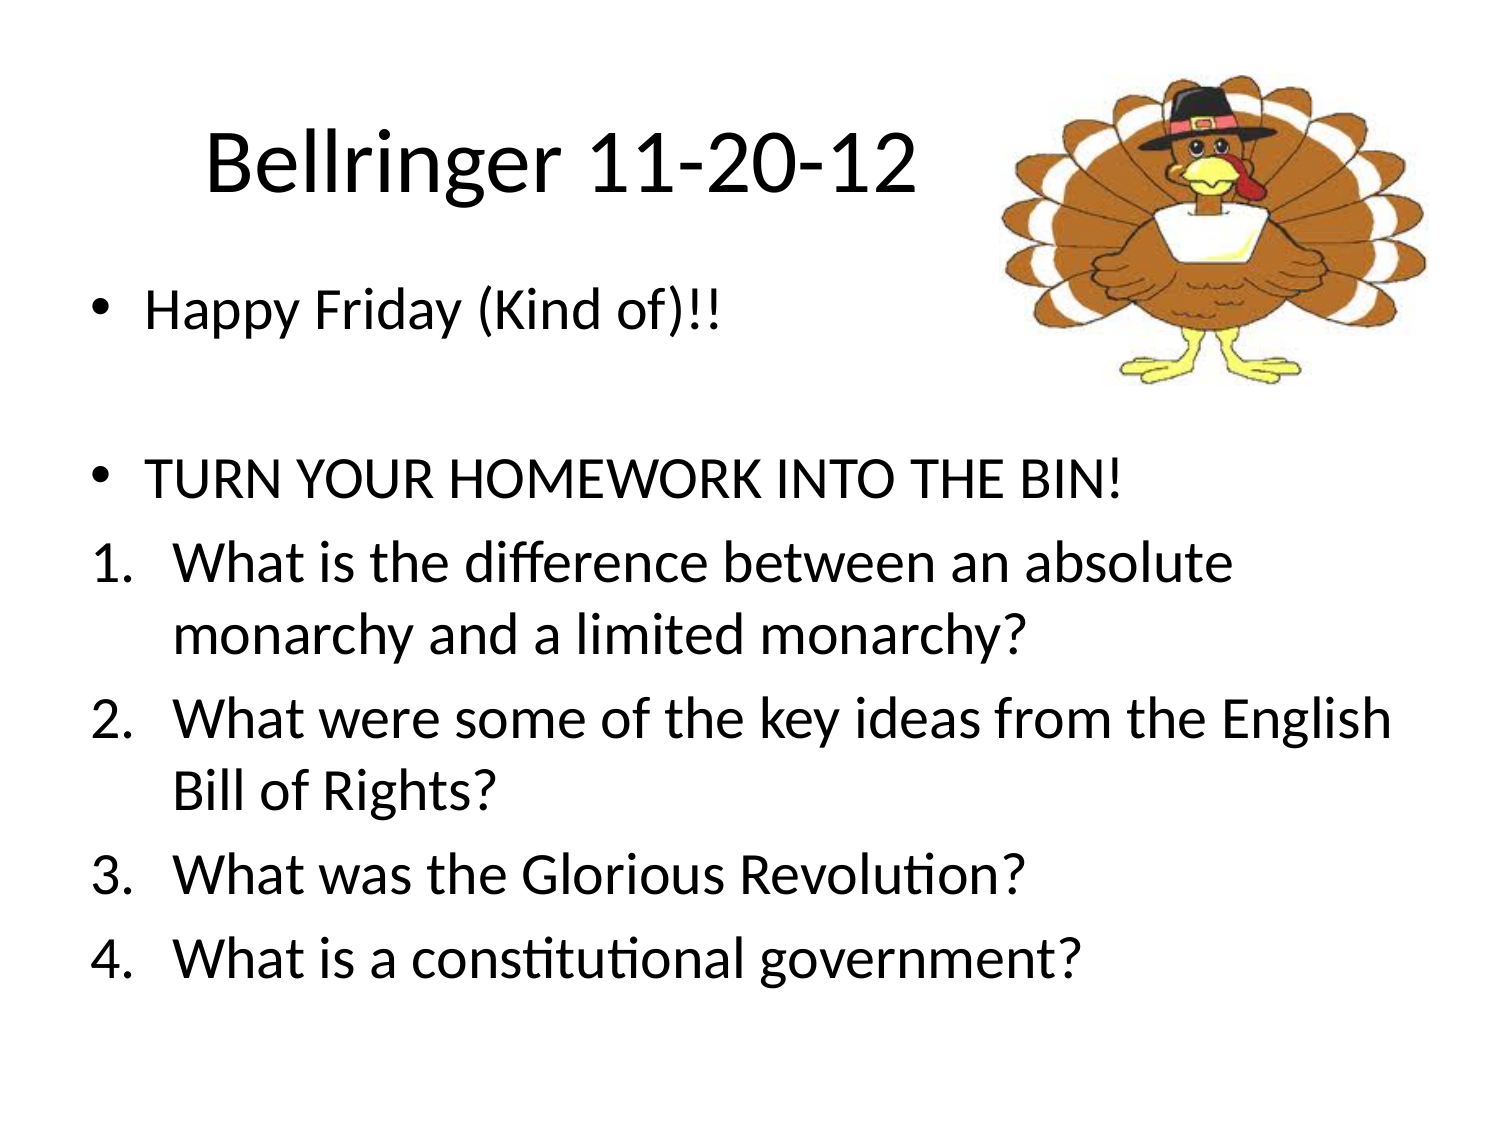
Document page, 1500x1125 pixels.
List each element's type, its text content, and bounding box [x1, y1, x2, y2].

title Bellringer 11-20-12 [0, 62, 1238, 250]
list Happy Friday (Kind of)!! TURN YOUR HOMEWORK INTO THE BIN! What is the difference between an absolute monarchy and a limited monarchy? What were some of the key ideas from the English Bill of Rights? What was the Glorious Revolution? What is a constitutional government? [75, 262, 1425, 1005]
picture [999, 74, 1430, 386]
